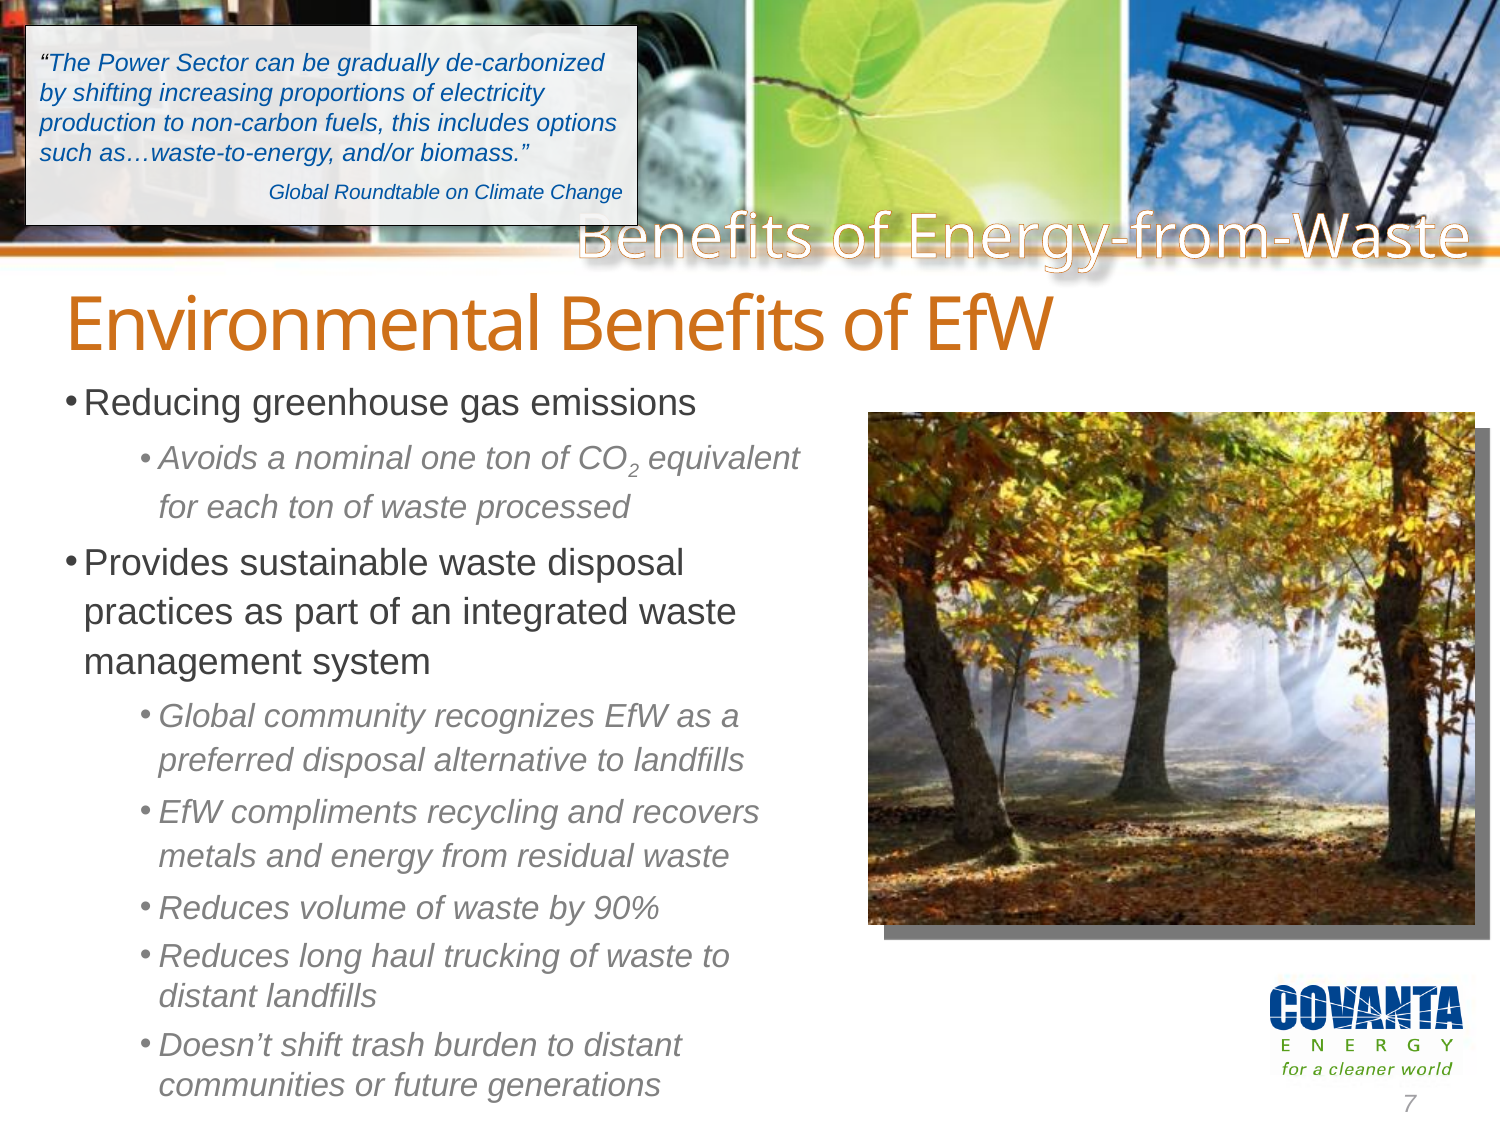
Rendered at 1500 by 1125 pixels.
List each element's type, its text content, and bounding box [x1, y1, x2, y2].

picture [0, 0, 1500, 1125]
text_box Reducing greenhouse gas emissions Avoids a nominal one ton of CO2 equivalent for each ton of waste processed Provides sustainable waste disposal practices as part of an integrated waste management system Global community recognizes EfW as a preferred disposal alternative to landfills EfW compliments recycling and recovers metals and energy from residual waste Reduces volume of waste by 90% Reduces long haul trucking of waste to distant landfills Doesn’t shift trash burden to distant communities or future generations [50, 366, 850, 1110]
text_box Benefits of Energy-from-Waste [362, 188, 1488, 278]
text_box Environmental Benefits of EfW [49, 278, 1475, 375]
text_box “The Power Sector can be gradually de-carbonized by shifting increasing proportions of electricity production to non-carbon fuels, this includes options such as…waste-to-energy, and/or biomass.” Global Roundtable on Climate Change [24, 24, 638, 225]
text_box 7 [1387, 1079, 1500, 1125]
